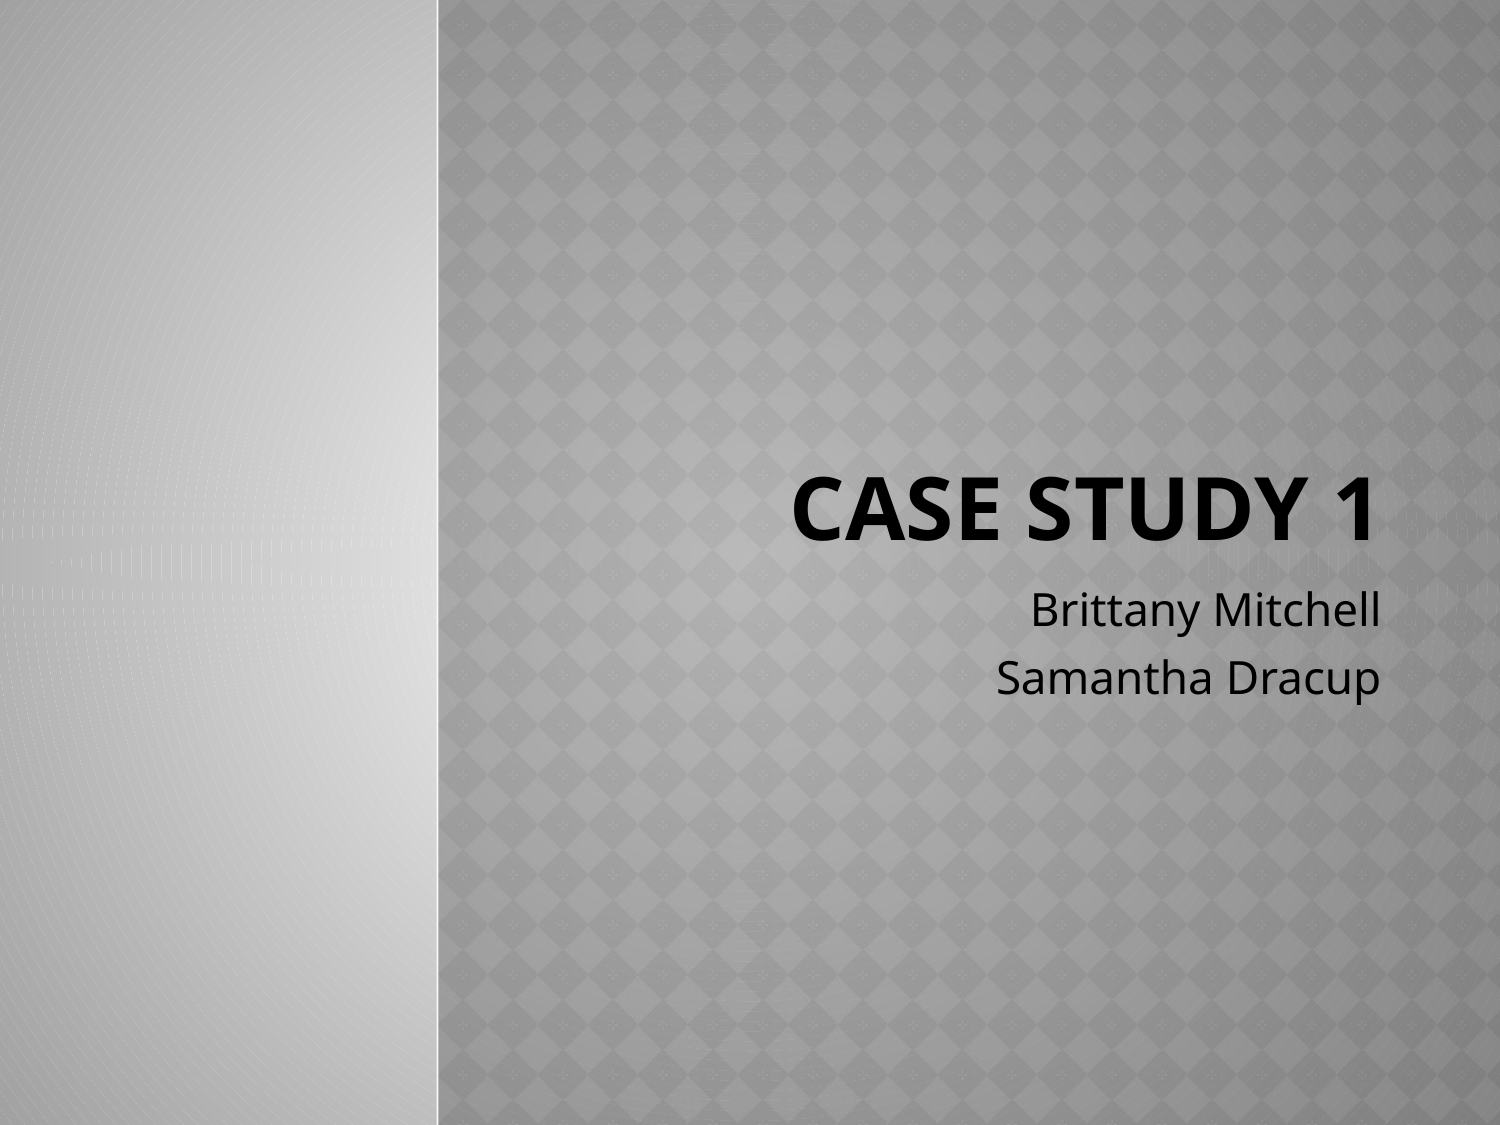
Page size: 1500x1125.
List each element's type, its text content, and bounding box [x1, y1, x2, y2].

subtitle Brittany Mitchell Samantha Dracup [550, 580, 1390, 762]
title Case Study 1 [552, 87, 1390, 558]
